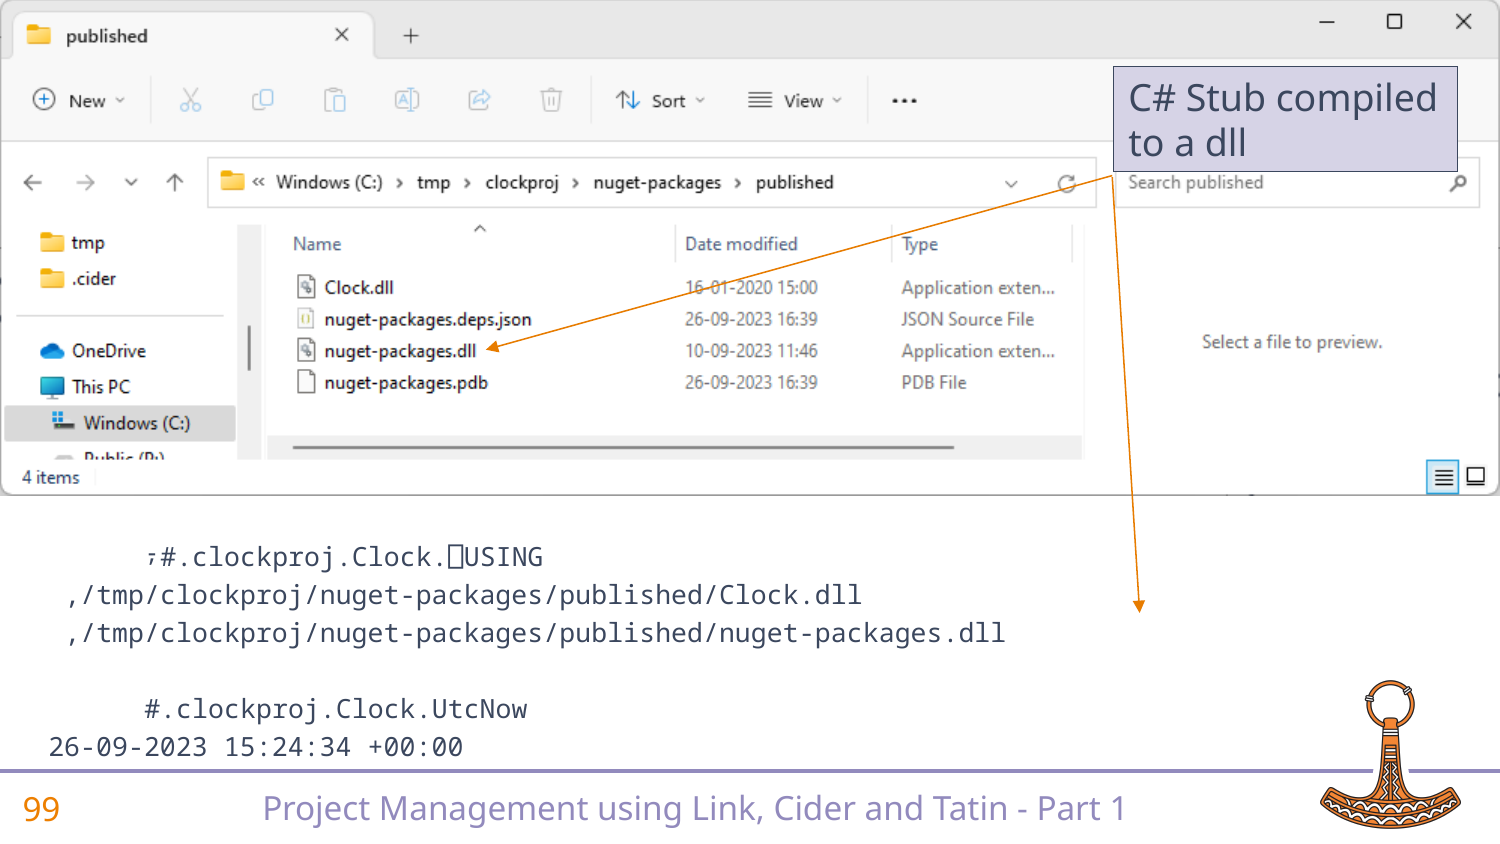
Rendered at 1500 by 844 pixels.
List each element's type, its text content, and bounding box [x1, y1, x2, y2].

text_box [1111, 176, 1140, 614]
picture [1320, 680, 1461, 829]
picture [0, 0, 1500, 497]
list ⍪#.clockproj.Clock.⎕USING ,/tmp/clockproj/nuget-packages/published/Clock.dll ,/tmp/clockproj/nuget-packages/published/nuget-packages.dll #.clockproj.Clock.UtcNow 26-09-2023 15:24:34 +00:00 [33, 526, 1439, 770]
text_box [485, 175, 1112, 350]
